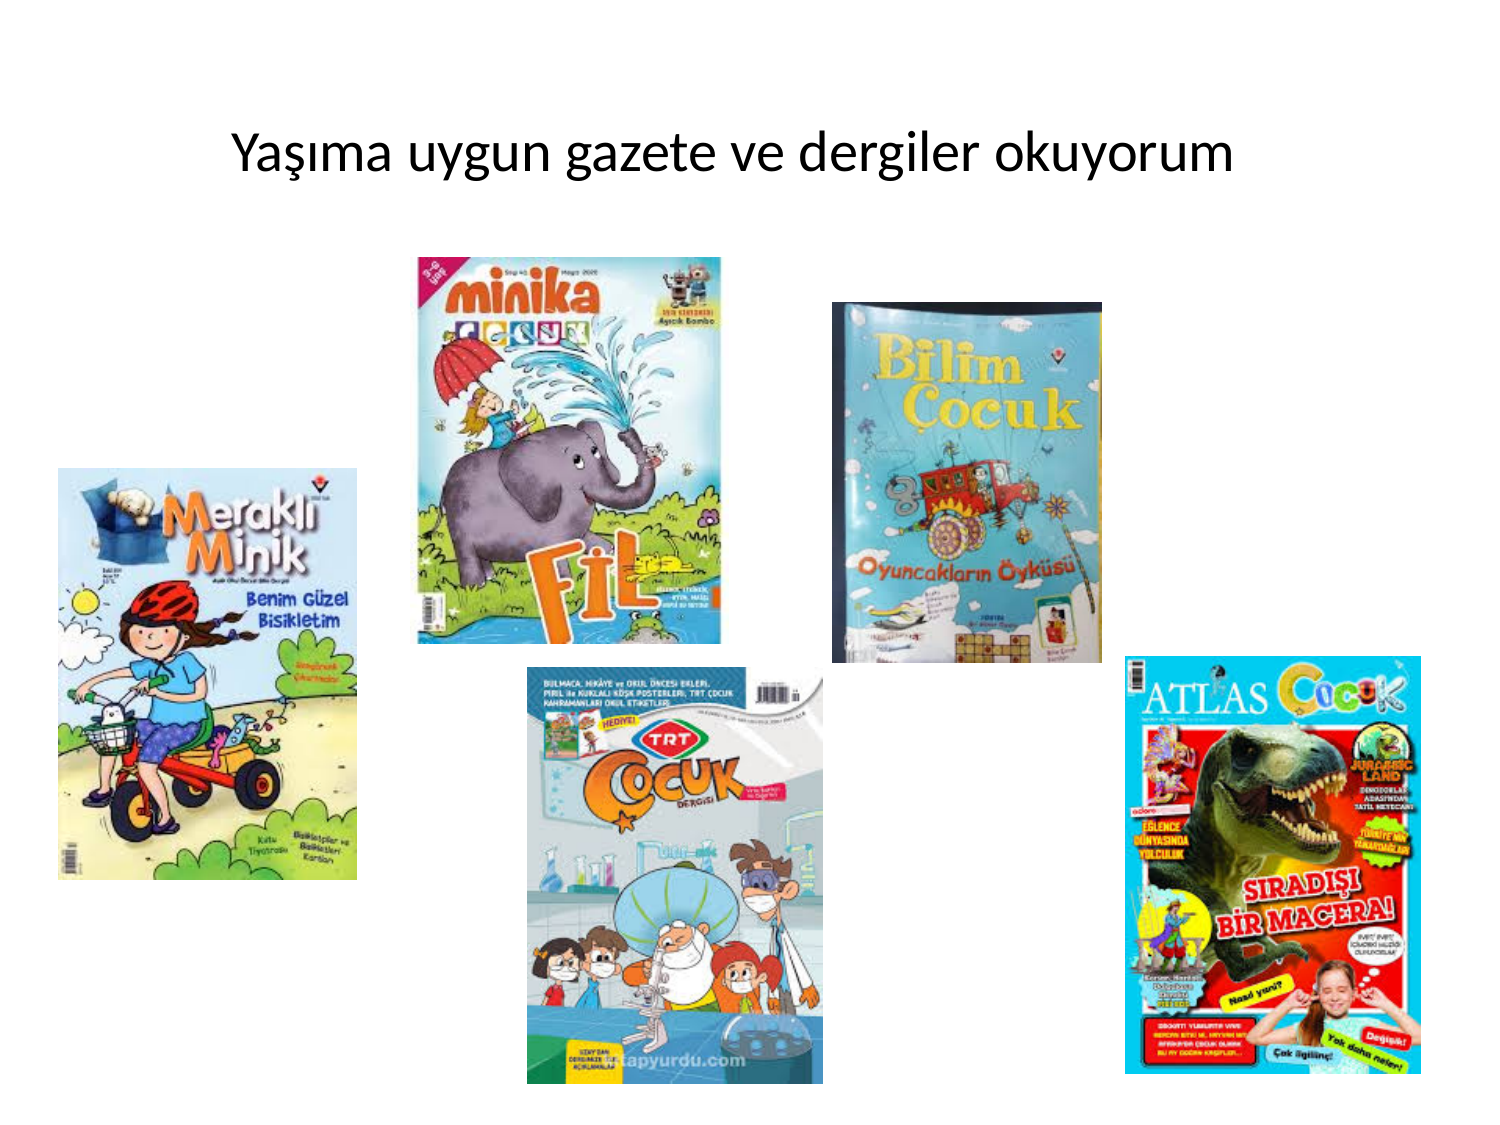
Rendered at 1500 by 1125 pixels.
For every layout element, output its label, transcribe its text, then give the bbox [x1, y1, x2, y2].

text_box Yaşıma uygun gazete ve dergiler okuyorum [216, 105, 1251, 191]
picture [409, 257, 730, 644]
picture [1124, 655, 1421, 1074]
picture [58, 468, 358, 880]
picture [831, 302, 1102, 663]
picture [527, 667, 823, 1084]
